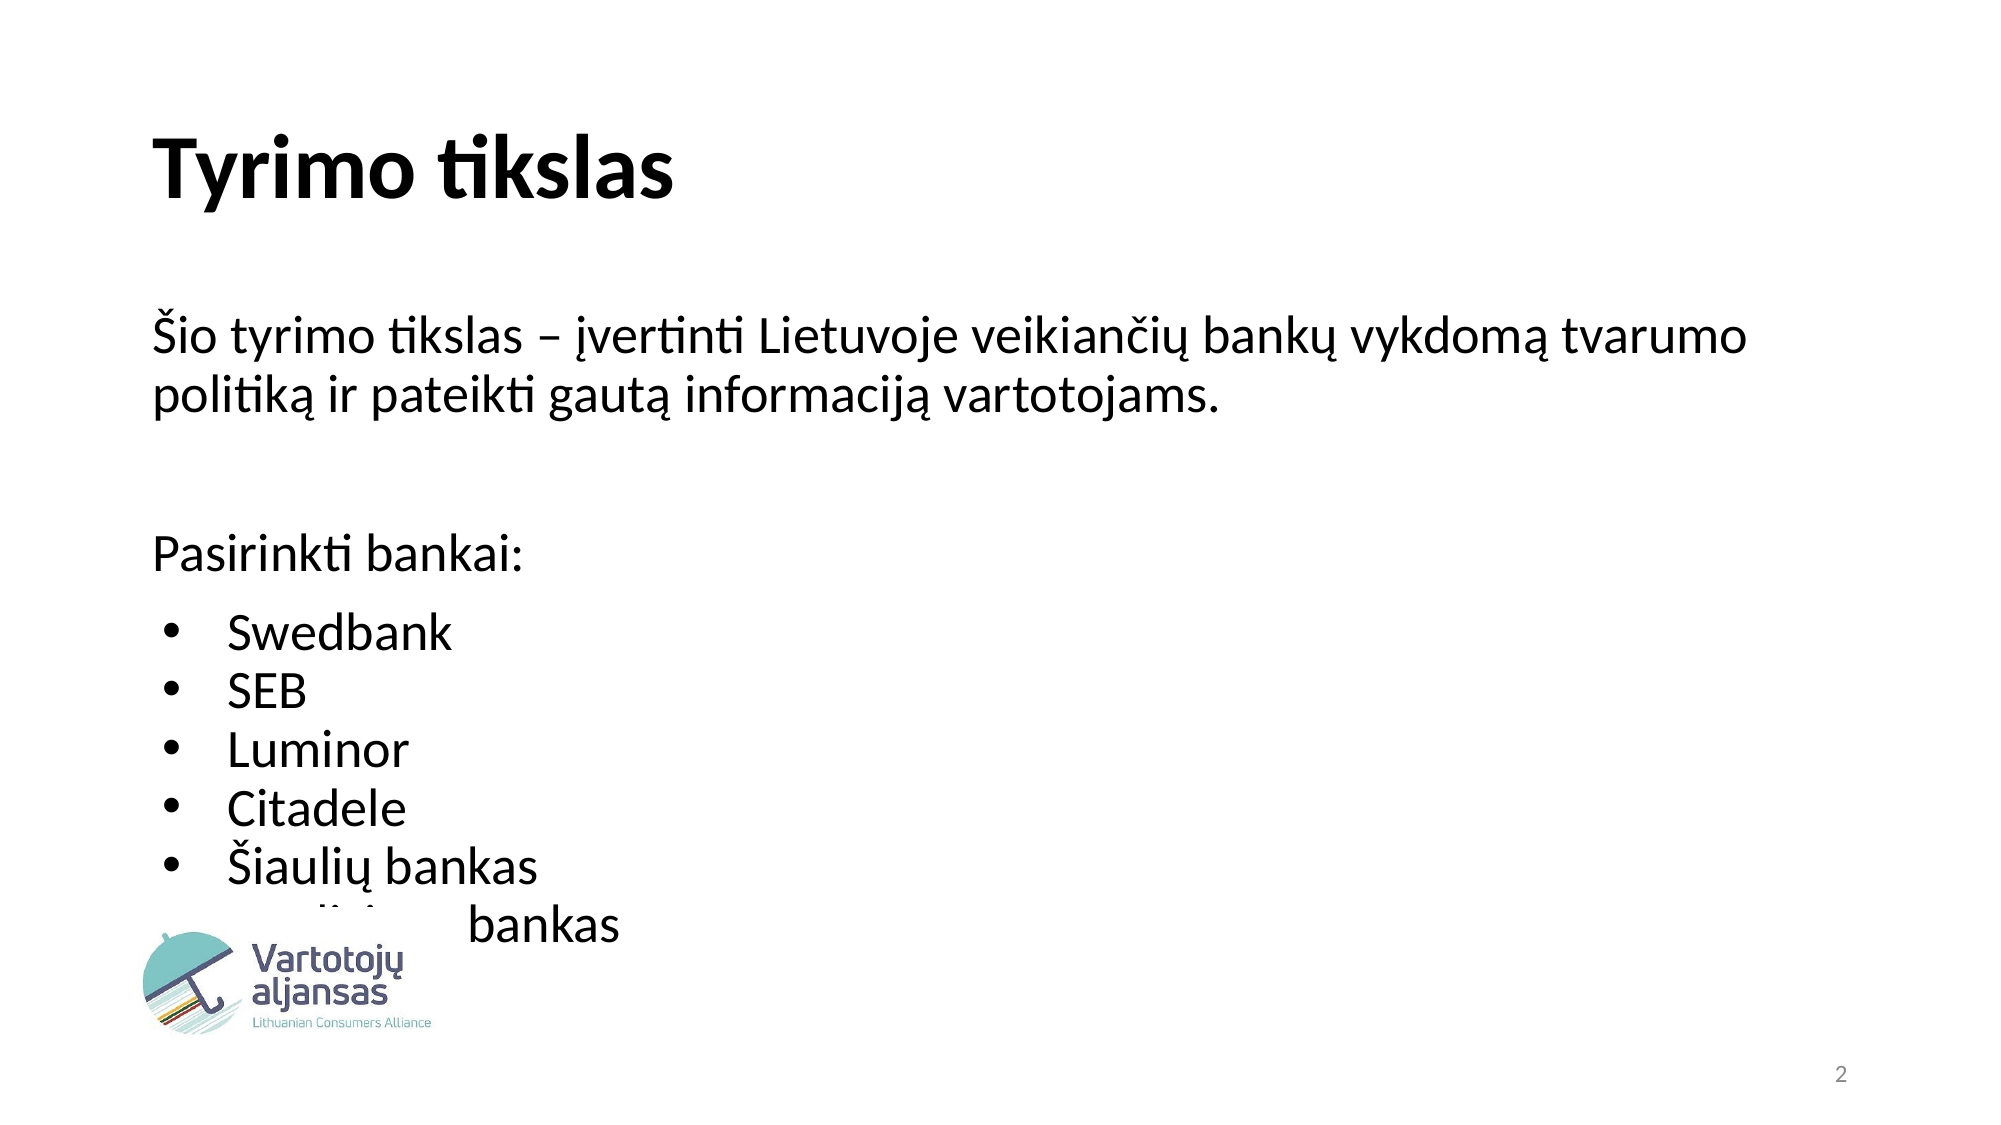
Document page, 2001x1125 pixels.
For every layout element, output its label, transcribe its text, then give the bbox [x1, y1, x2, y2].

title Tyrimo tikslas [137, 59, 1863, 278]
slide_number 2 [1412, 1042, 1863, 1103]
list Šio tyrimo tikslas – įvertinti Lietuvoje veikiančių bankų vykdomą tvarumo politiką ir pateikti gautą informaciją vartotojams. Pasirinkti bankai: Swedbank SEB Luminor Citadele Šiaulių bankas Medicinos bankas [137, 299, 1863, 1014]
picture [114, 907, 461, 1059]
